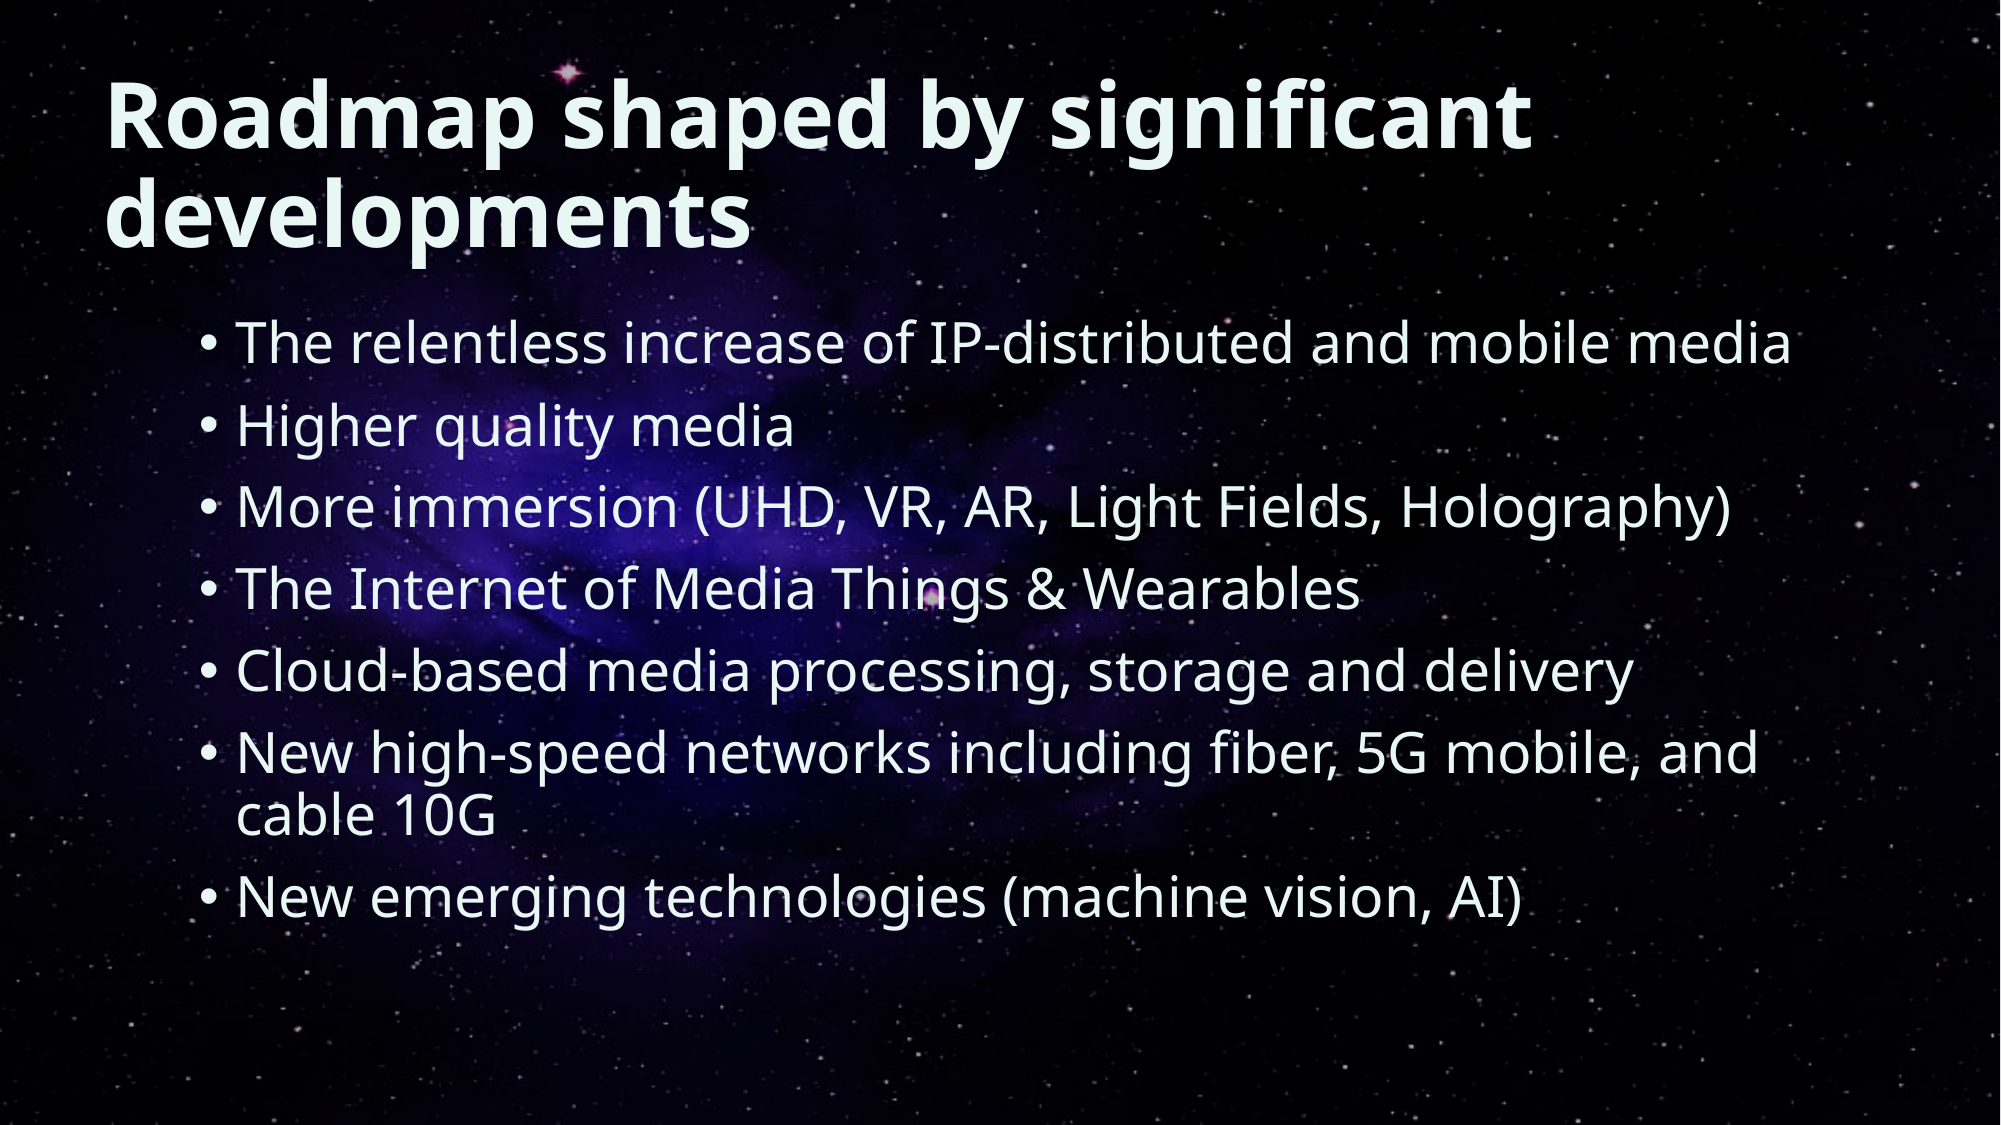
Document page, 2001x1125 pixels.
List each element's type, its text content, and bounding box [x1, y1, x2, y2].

picture [0, 0, 2001, 1125]
title Roadmap shaped by significant developments [89, 59, 2000, 278]
list The relentless increase of IP-distributed and mobile media Higher quality media More immersion (UHD, VR, AR, Light Fields, Holography) The Internet of Media Things & Wearables Cloud-based media processing, storage and delivery New high-speed networks including fiber, 5G mobile, and cable 10G New emerging technologies (machine vision, AI) [183, 307, 1910, 941]
